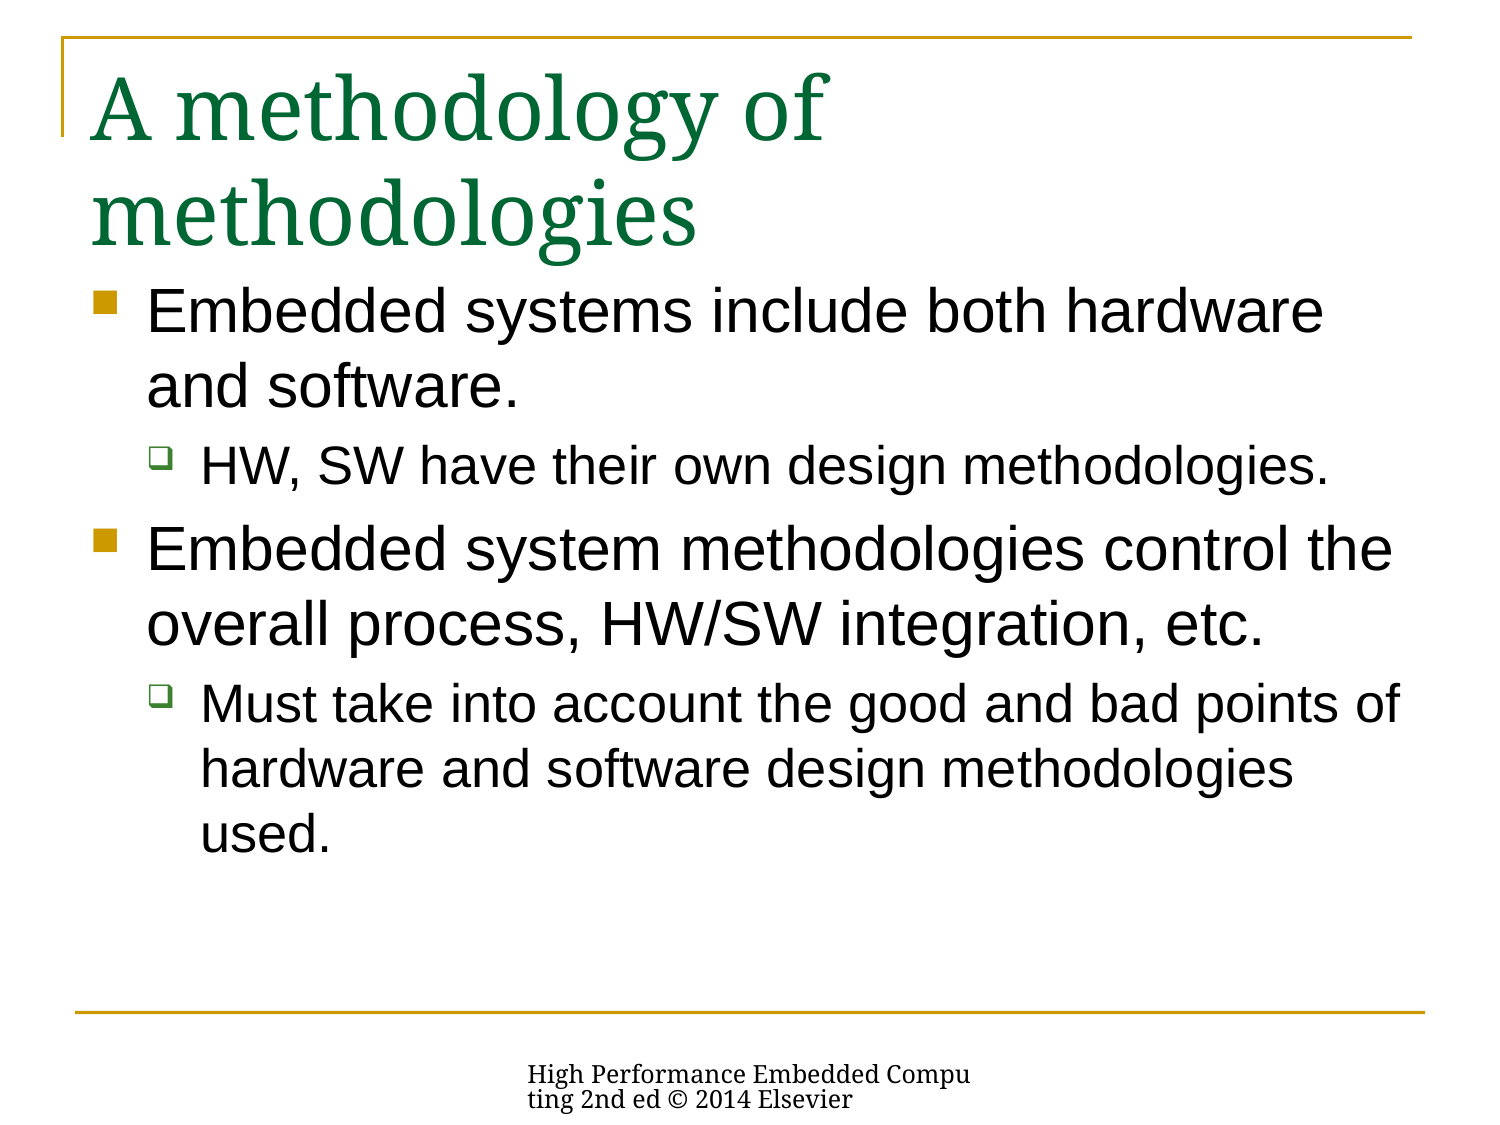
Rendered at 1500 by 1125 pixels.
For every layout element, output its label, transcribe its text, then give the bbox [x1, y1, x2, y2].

list Embedded systems include both hardware and software. HW, SW have their own design methodologies. Embedded system methodologies control the overall process, HW/SW integration, etc. Must take into account the good and bad points of hardware and software design methodologies used. [75, 262, 1425, 1006]
footer High Performance Embedded Computing 2nd ed © 2014 Elsevier [512, 1025, 988, 1100]
title A methodology of methodologies [75, 45, 1425, 233]
